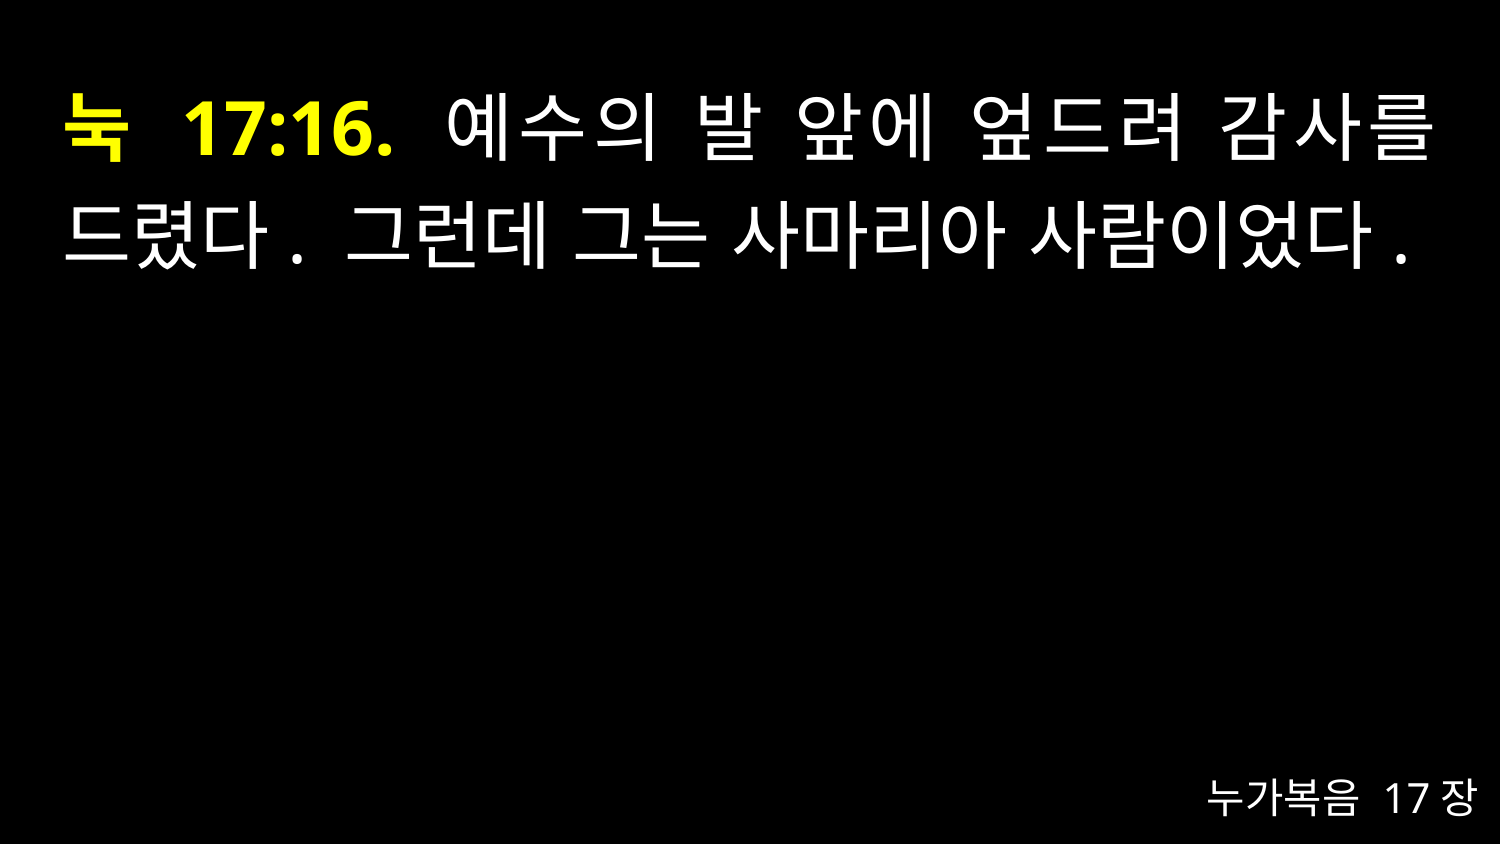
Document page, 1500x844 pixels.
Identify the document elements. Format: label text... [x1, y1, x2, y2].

subtitle 누가복음 17장 [916, 770, 1500, 844]
title 눅 17:16. 예수의 발 앞에 엎드려 감사를 드렸다. 그런데 그는 사마리아 사람이었다. [0, 0, 1500, 844]
